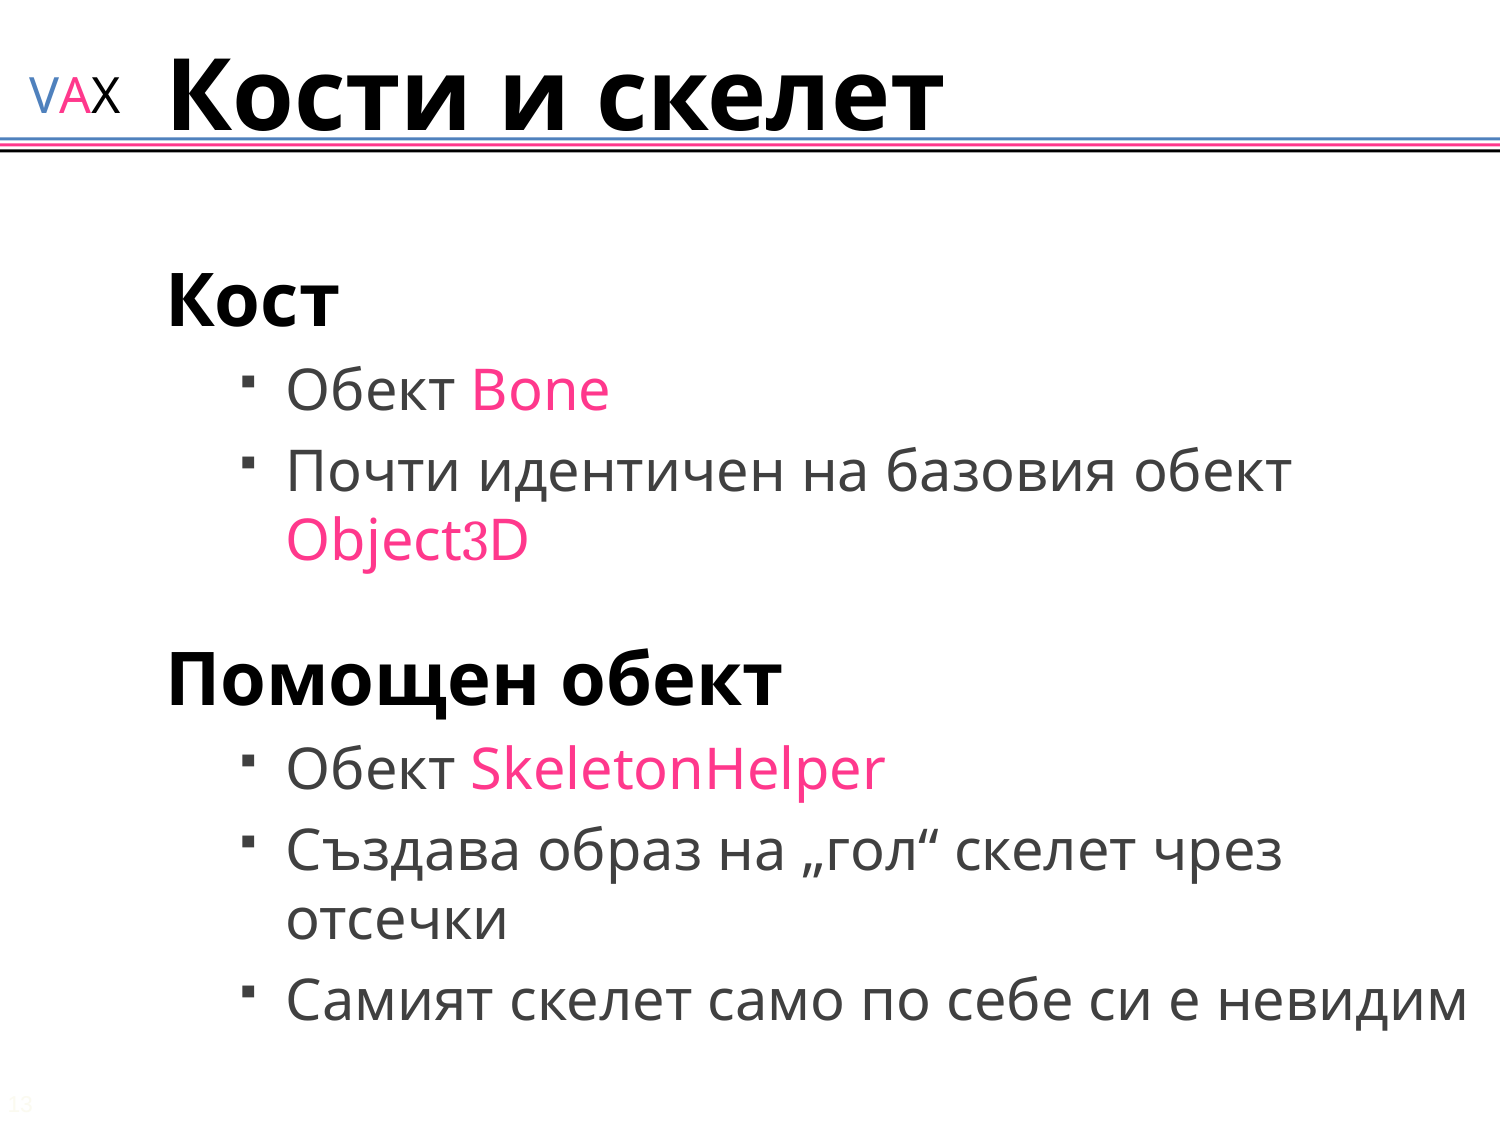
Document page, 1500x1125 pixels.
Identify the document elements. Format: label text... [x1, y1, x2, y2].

title Кости и скелет [0, 37, 1500, 144]
list Кост Обект Bone Почти идентичен на базовия обект Object3D Помощен обект Обект SkeletonHelper Създава образ на „гол“ скелет чрез отсечки Самият скелет само по себе си е невидим [150, 200, 1488, 1113]
